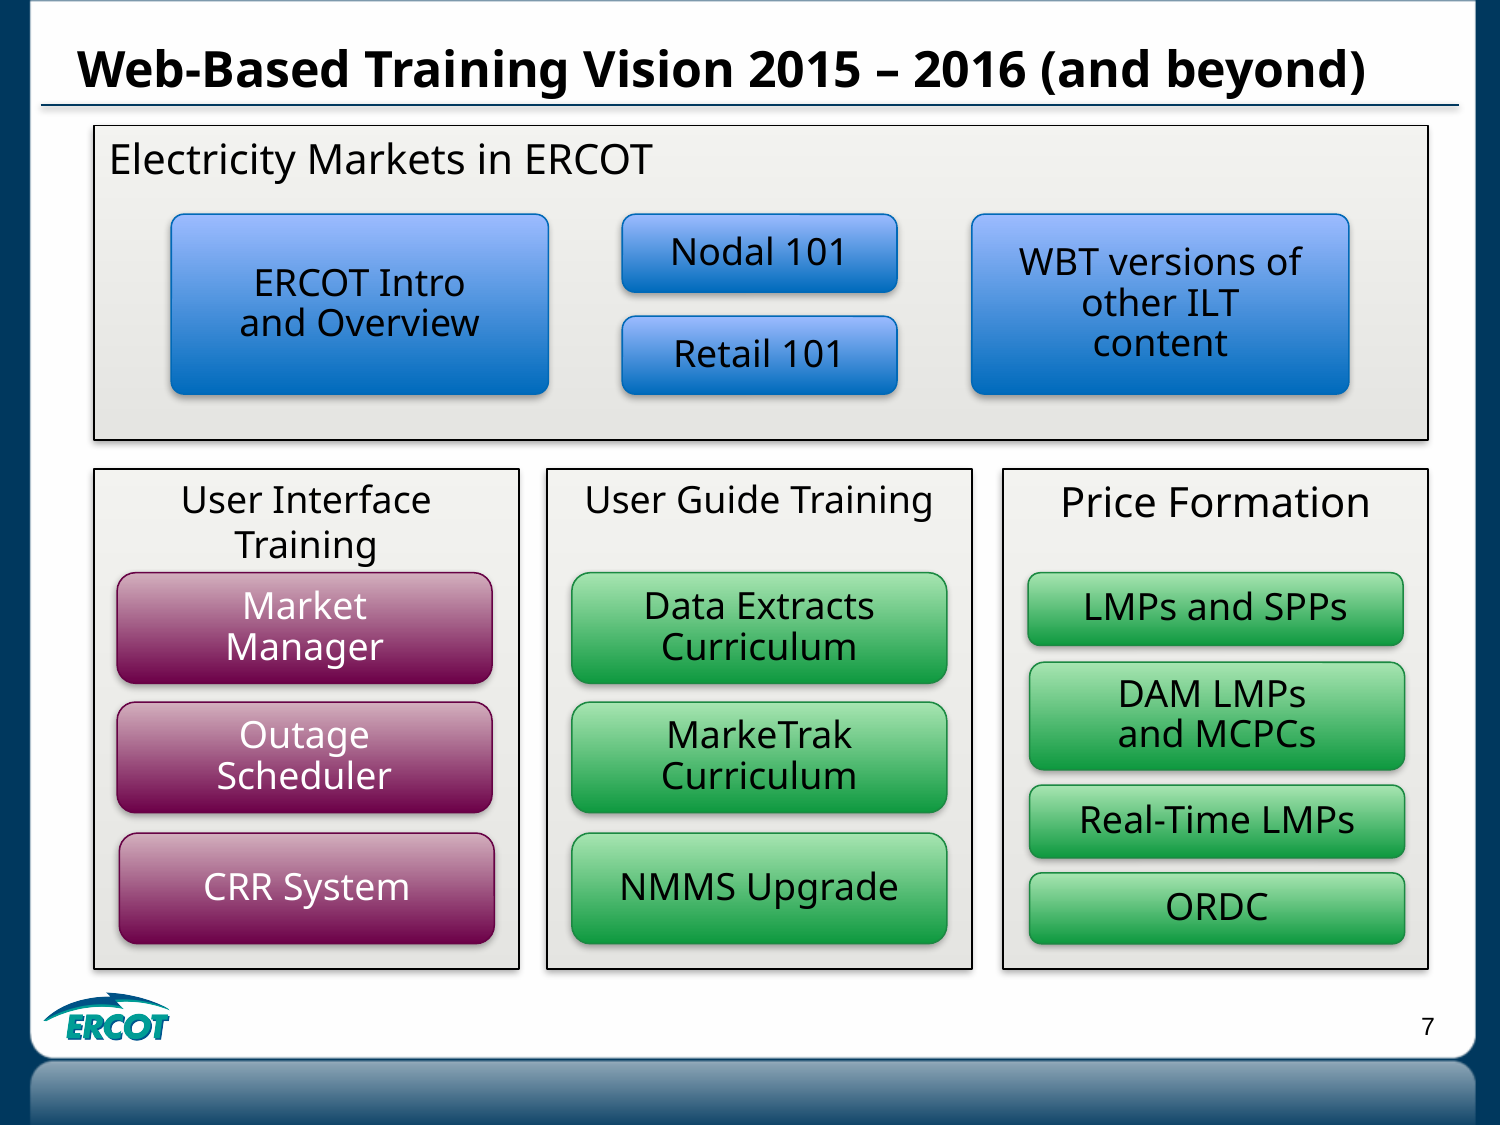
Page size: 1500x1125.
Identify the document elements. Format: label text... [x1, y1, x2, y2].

text_box NMMS Upgrade [571, 832, 948, 945]
text_box Electricity Markets in ERCOT [93, 125, 1429, 441]
text_box MarkeTrak Curriculum [571, 701, 948, 814]
text_box ERCOT Intro and Overview [170, 213, 550, 395]
text_box Outage Scheduler [116, 701, 493, 814]
text_box Nodal 101 [621, 213, 898, 293]
text_box User Guide Training [546, 468, 973, 970]
text_box Data Extracts Curriculum [571, 571, 948, 685]
picture [0, 0, 1500, 1125]
text_box ORDC [1028, 872, 1406, 945]
text_box Price Formation [1002, 468, 1429, 970]
title Web-Based Training Vision 2015 – 2016 (and beyond) [62, 29, 1450, 106]
text_box CRR System [118, 832, 496, 945]
text_box Market Manager [116, 571, 493, 685]
text_box WBT versions of other ILT content [970, 213, 1350, 395]
text_box Retail 101 [621, 315, 898, 395]
text_box DAM LMPs and MCPCs [1028, 661, 1406, 771]
text_box LMPs and SPPs [1027, 571, 1404, 647]
text_box Real-Time LMPs [1028, 784, 1406, 859]
text_box User Interface Training [93, 468, 520, 970]
